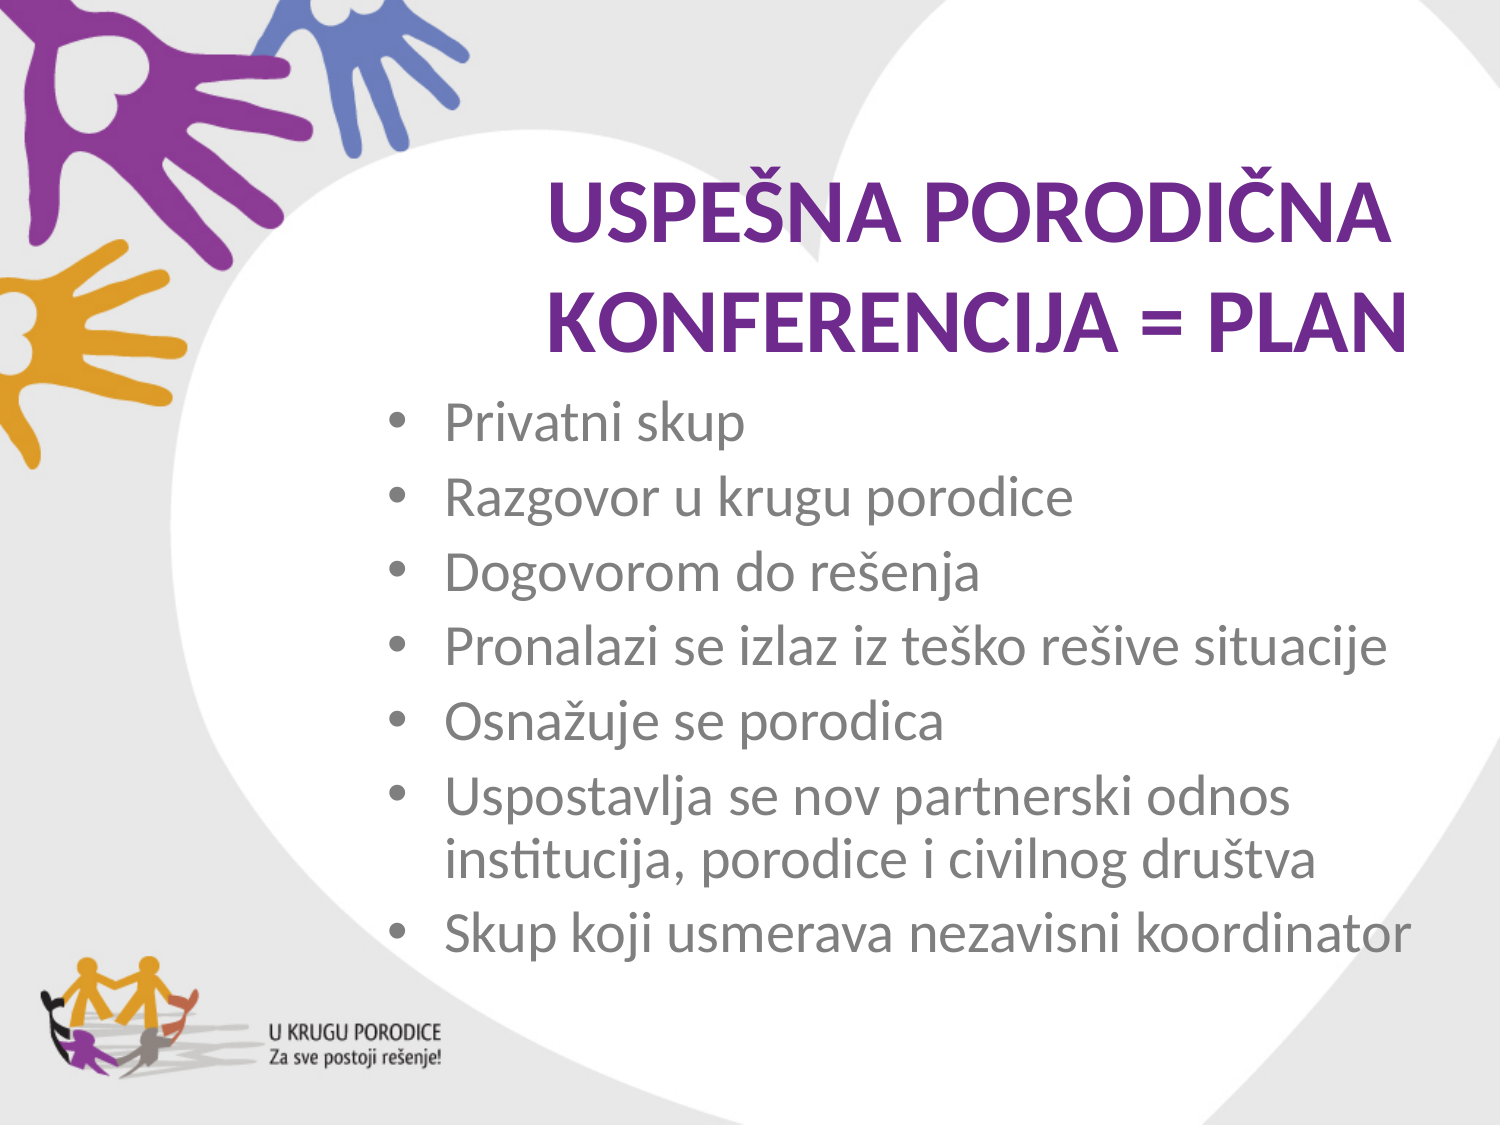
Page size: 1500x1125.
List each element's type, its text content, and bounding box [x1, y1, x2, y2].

picture [0, 0, 1500, 1125]
list Privatni skup Razgovor u krugu porodice Dogovorom do rešenja Pronalazi se izlaz iz teško rešive situacije Osnažuje se porodica Uspostavlja se nov partnerski odnos institucija, porodice i civilnog društva Skup koji usmerava nezavisni koordinator [372, 383, 1445, 1015]
title USPEŠNA PORODIČNA KONFERENCIJA = PLAN [531, 138, 1445, 383]
